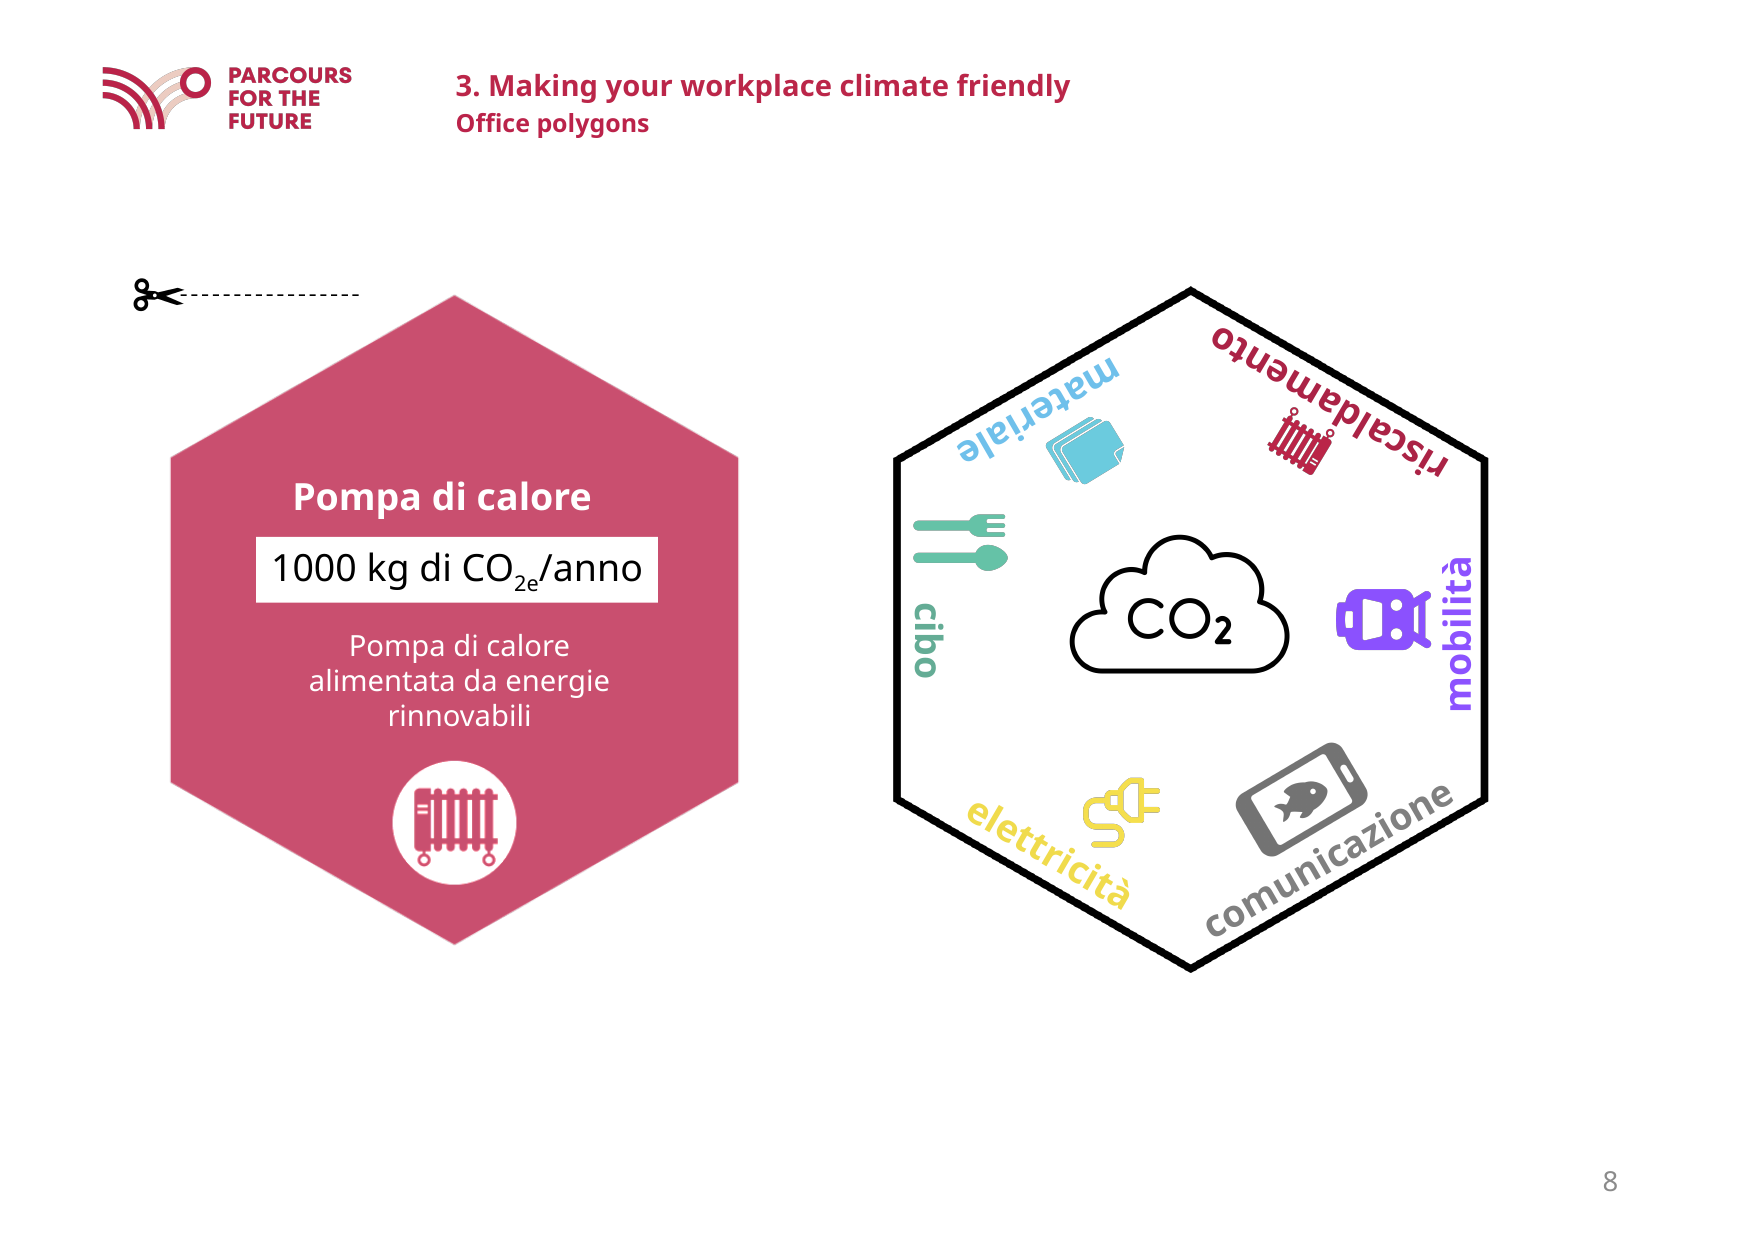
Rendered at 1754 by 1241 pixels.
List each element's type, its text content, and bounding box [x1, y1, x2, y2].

picture [49, 214, 1534, 1026]
slide_number 8 [1238, 1149, 1634, 1216]
picture [67, 33, 387, 163]
